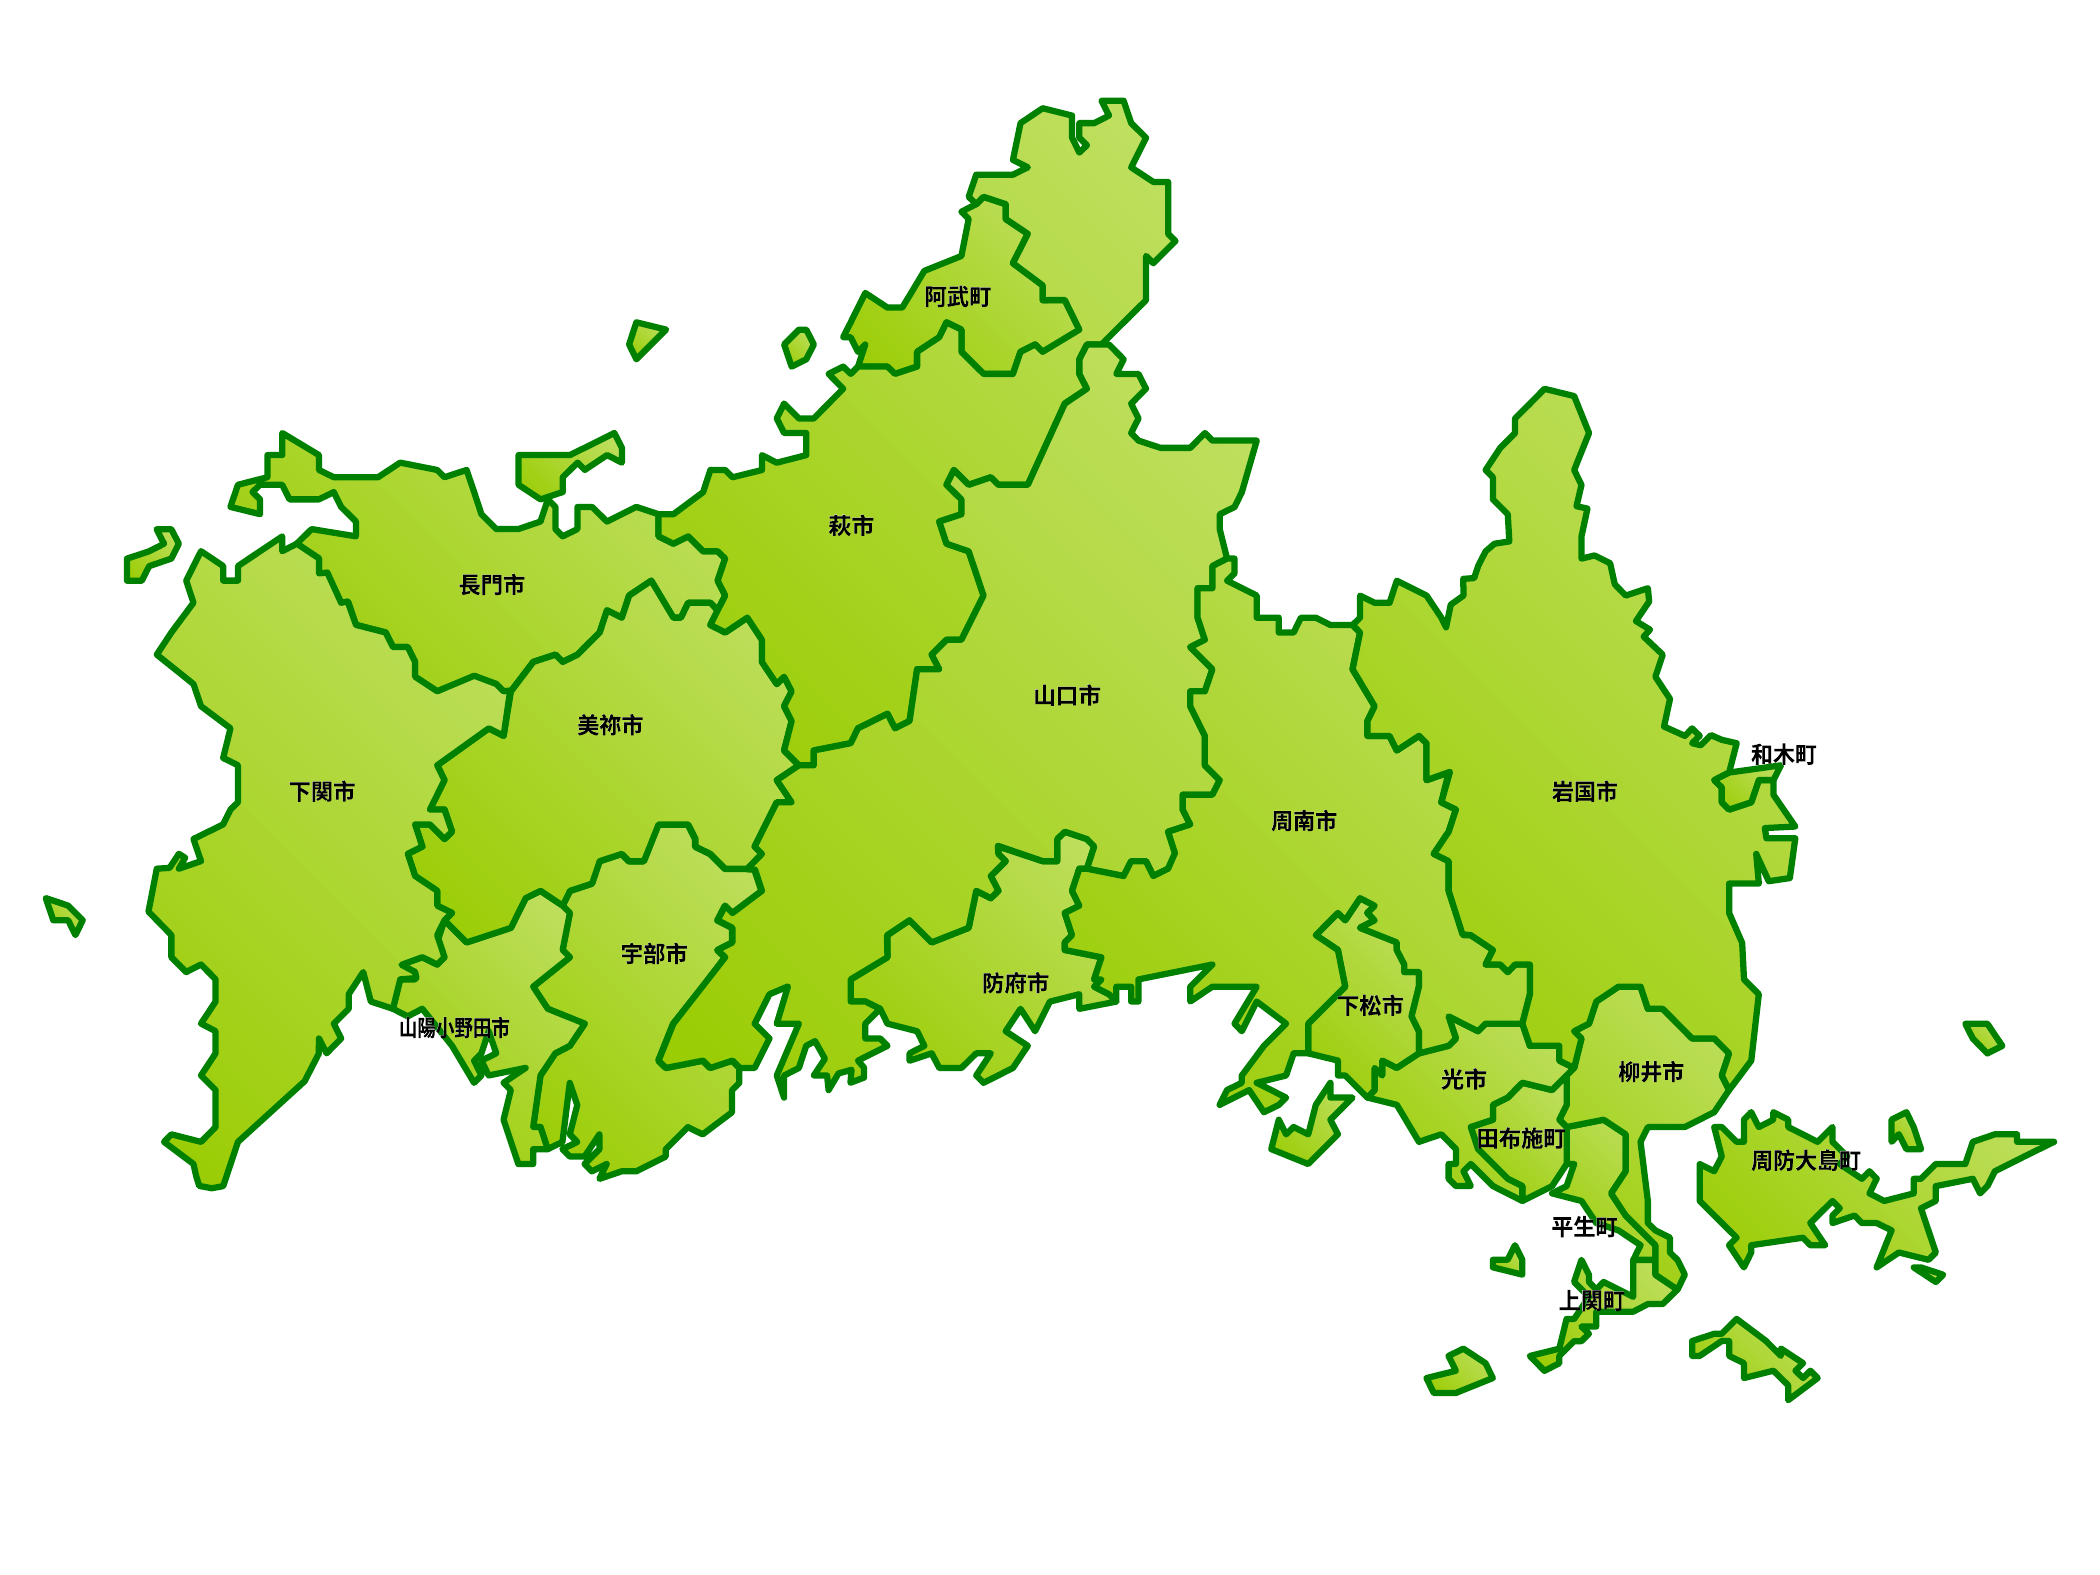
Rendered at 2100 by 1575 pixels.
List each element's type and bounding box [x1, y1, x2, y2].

text_box [1618, 1060, 1684, 1083]
text_box [1559, 1289, 1625, 1312]
text_box [1441, 1067, 1487, 1090]
text_box [289, 779, 355, 803]
text_box [1551, 779, 1618, 803]
text_box [1750, 742, 1817, 766]
text_box [399, 1016, 510, 1039]
text_box [1477, 1126, 1566, 1150]
text_box [828, 513, 874, 537]
text_box [925, 285, 992, 308]
text_box [1337, 993, 1404, 1017]
text_box [621, 942, 688, 965]
text_box [577, 713, 643, 736]
text_box [459, 573, 525, 596]
text_box [983, 971, 1049, 994]
text_box [1551, 1215, 1618, 1238]
text_box [45, 100, 2055, 1401]
text_box [1750, 1148, 1861, 1172]
text_box [1034, 683, 1101, 707]
text_box [1271, 809, 1337, 832]
